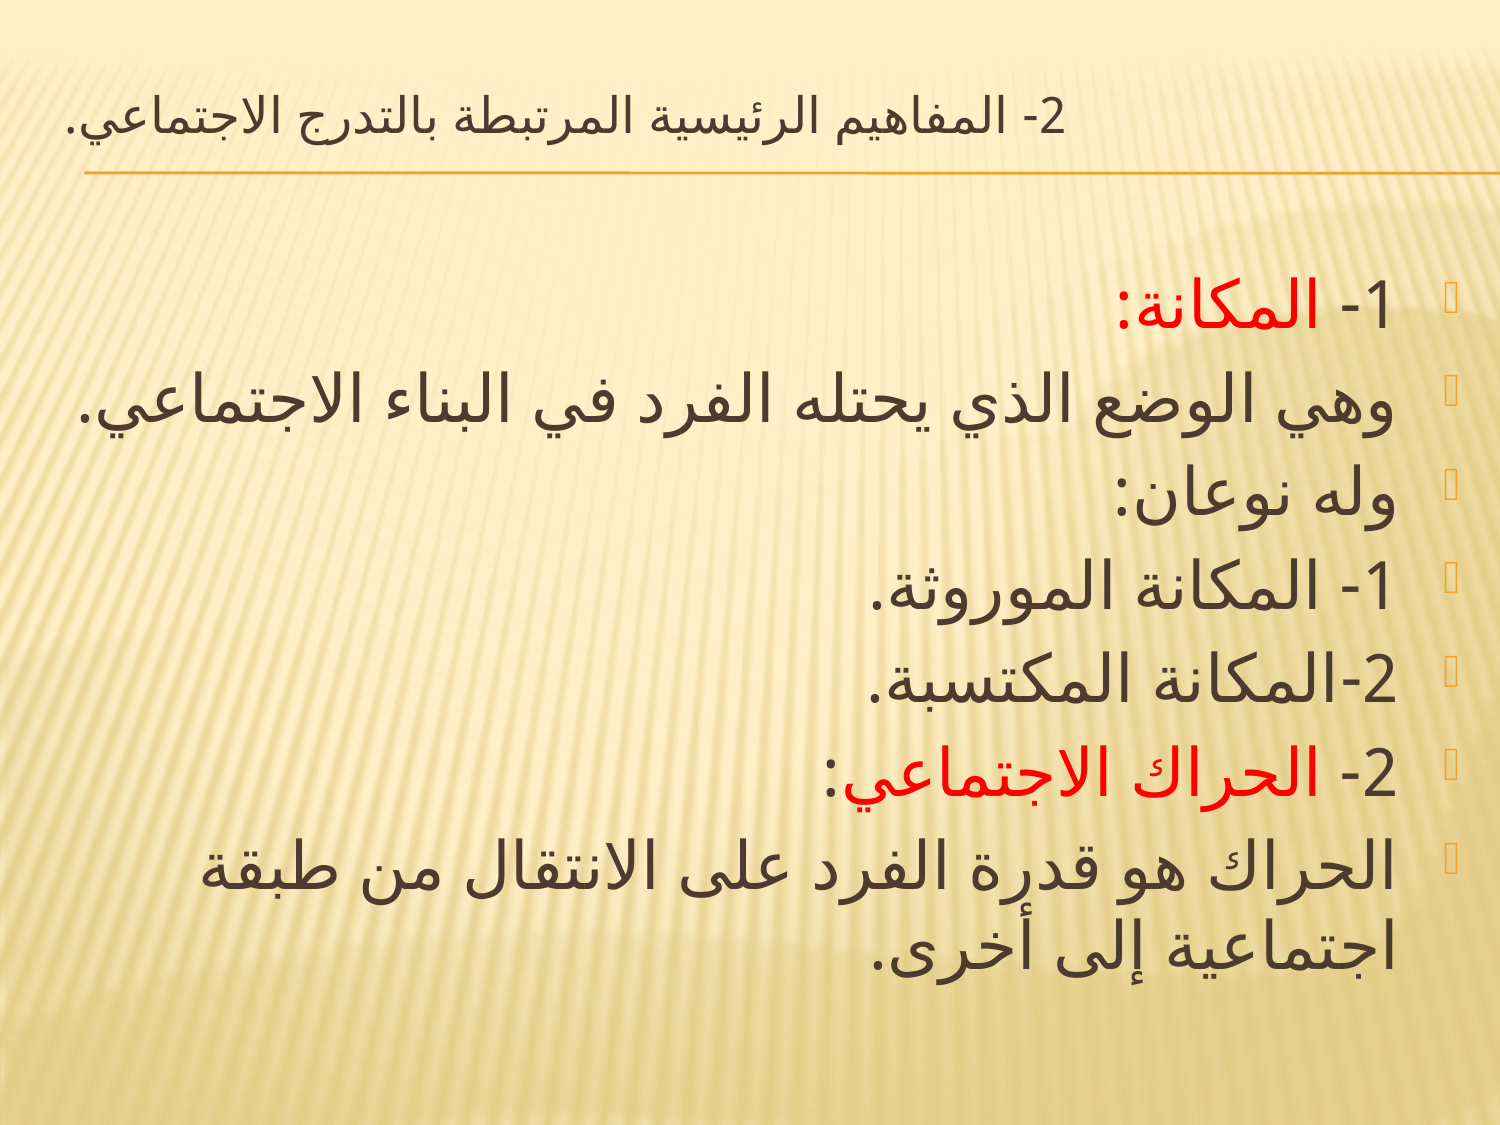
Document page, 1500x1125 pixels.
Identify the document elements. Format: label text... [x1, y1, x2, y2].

title 2- المفاهيم الرئيسية المرتبطة بالتدرج الاجتماعي. [50, 75, 1475, 213]
list 1- المكانة: وهي الوضع الذي يحتله الفرد في البناء الاجتماعي. وله نوعان: 1- المكانة الموروثة. 2-المكانة المكتسبة. 2- الحراك الاجتماعي: الحراك هو قدرة الفرد على الانتقال من طبقة اجتماعية إلى أخرى. [50, 254, 1475, 998]
